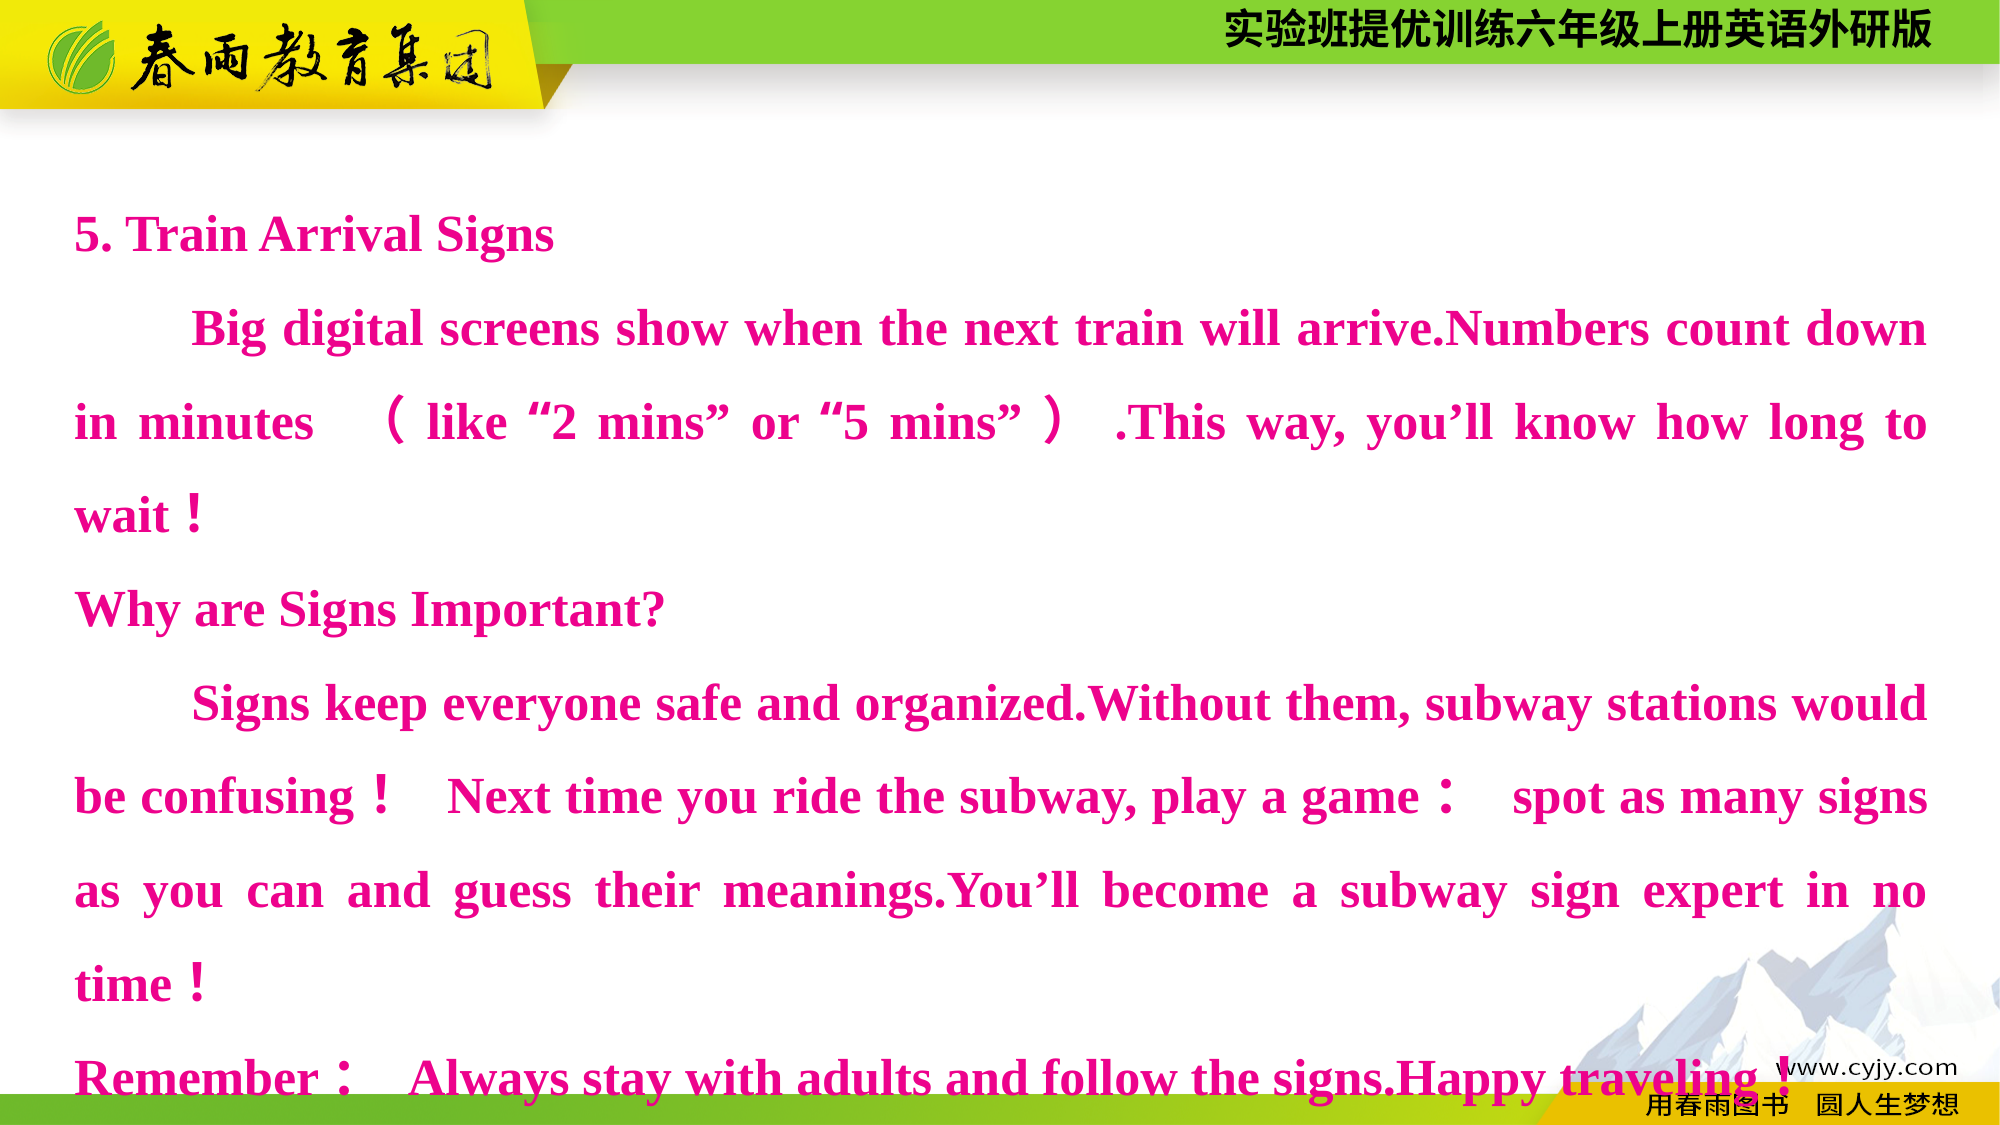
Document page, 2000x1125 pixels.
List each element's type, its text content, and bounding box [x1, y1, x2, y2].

picture [0, 0, 2000, 1125]
list 5. Train Arrival Signs Big digital screens show when the next train will arrive.Numbers count down in minutes （like “2 mins” or “5 mins”）.This way, you’ll know how long to wait！ Why are Signs Important? Signs keep everyone safe and organized.Without them, subway stations would be confusing！ Next time you ride the subway, play a game： spot as many signs as you can and guess their meanings.You’ll become a subway sign expert in no time！ Remember： Always stay with adults and follow the signs.Happy traveling！ [59, 160, 1944, 1016]
